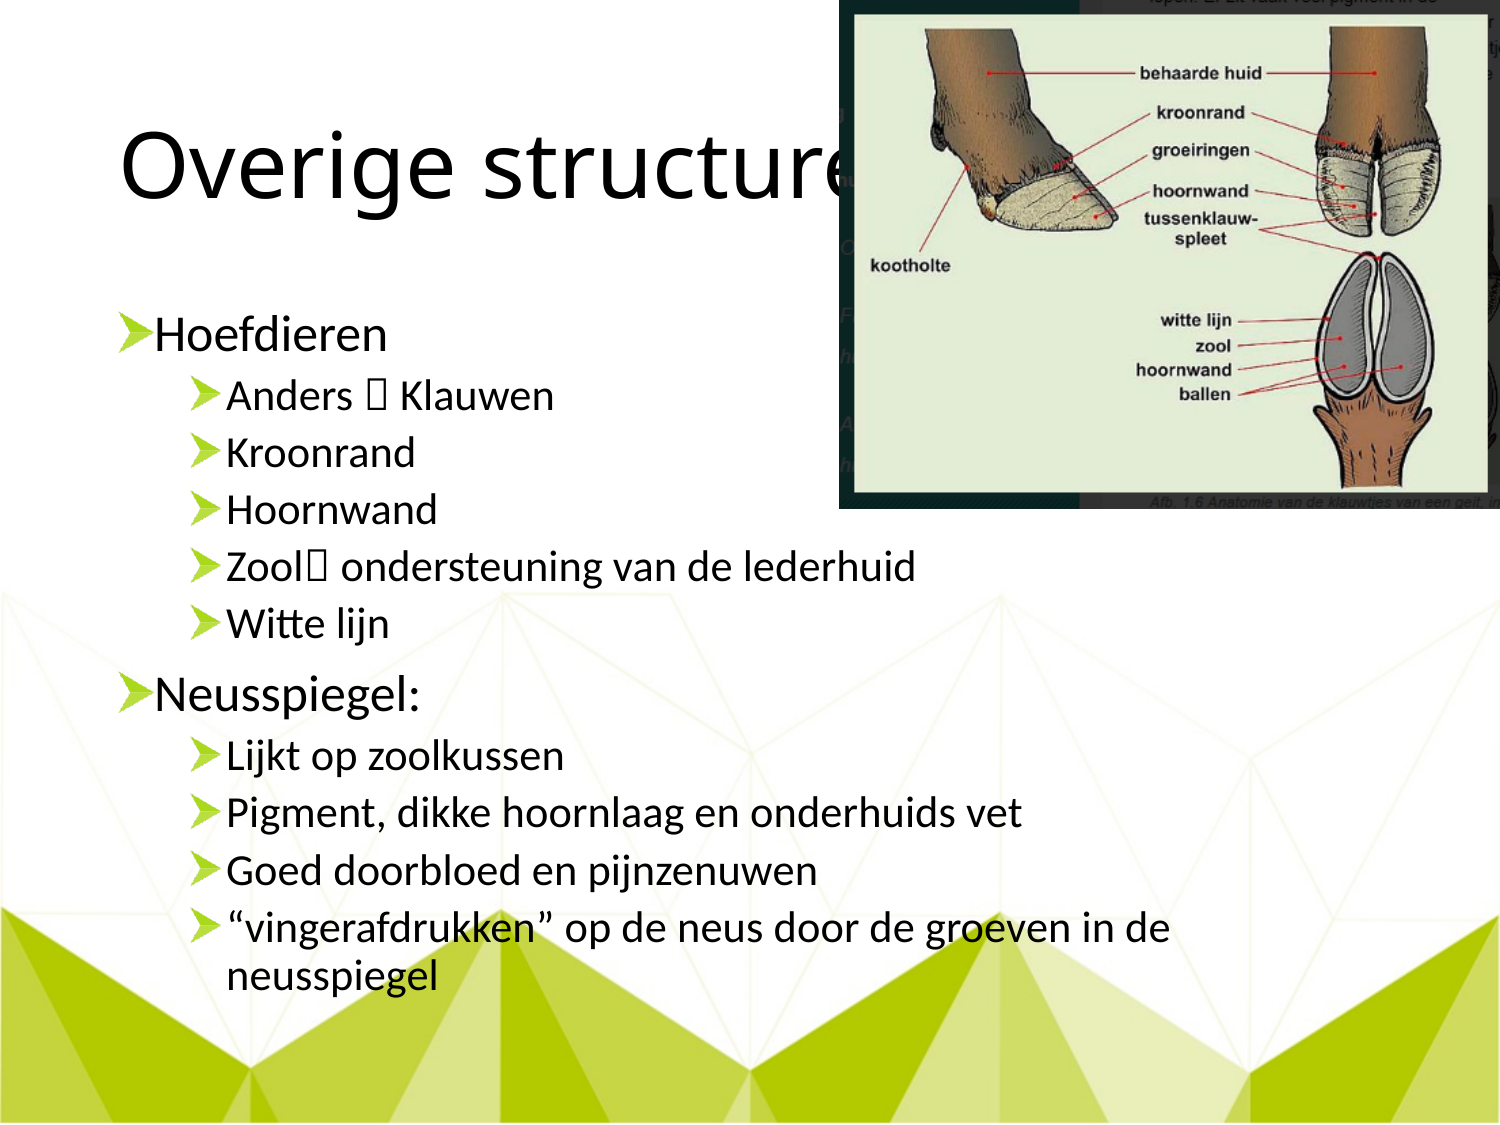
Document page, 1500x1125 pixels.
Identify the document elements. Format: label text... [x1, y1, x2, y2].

list Hoefdieren Anders  Klauwen Kroonrand Hoornwand Zool ondersteuning van de lederhuid Witte lijn Neusspiegel: Lijkt op zoolkussen Pigment, dikke hoornlaag en onderhuids vet Goed doorbloed en pijnzenuwen “vingerafdrukken” op de neus door de groeven in de neusspiegel [103, 299, 1397, 1014]
picture [0, 0, 1500, 1125]
title Overige structuren [103, 59, 839, 278]
